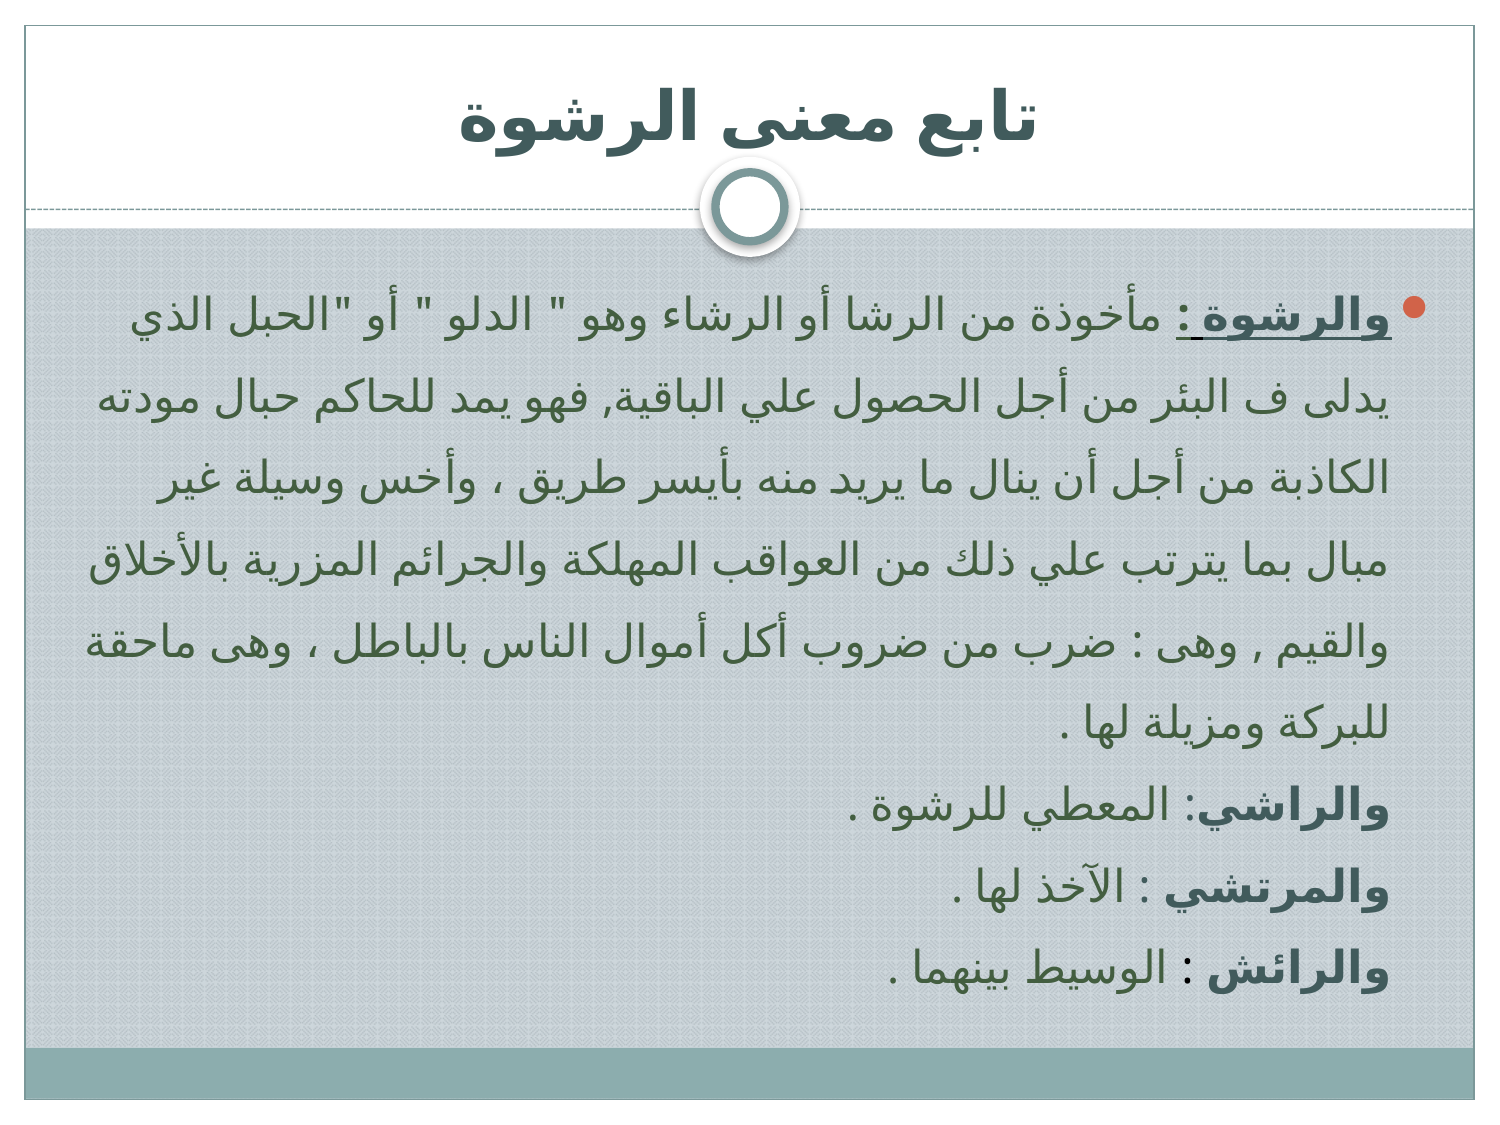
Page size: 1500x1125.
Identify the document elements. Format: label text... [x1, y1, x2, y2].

title تابع معنى الرشوة [49, 37, 1450, 162]
list والرشوة : مأخوذة من الرشا أو الرشاء وهو " الدلو " أو "الحبل الذي يدلى ف البئر من أجل الحصول علي الباقية, فهو يمد للحاكم حبال مودته الكاذبة من أجل أن ينال ما يريد منه بأيسر طريق ، وأخس وسيلة غير مبال بما يترتب علي ذلك من العواقب المهلكة والجرائم المزرية بالأخلاق والقيم , وهى : ضرب من ضروب أكل أموال الناس بالباطل ، وهى ماحقة للبركة ومزيلة لها . والراشي: المعطي للرشوة . والمرتشي : الآخذ لها . والرائش : الوسيط بينهما . [49, 250, 1445, 1001]
